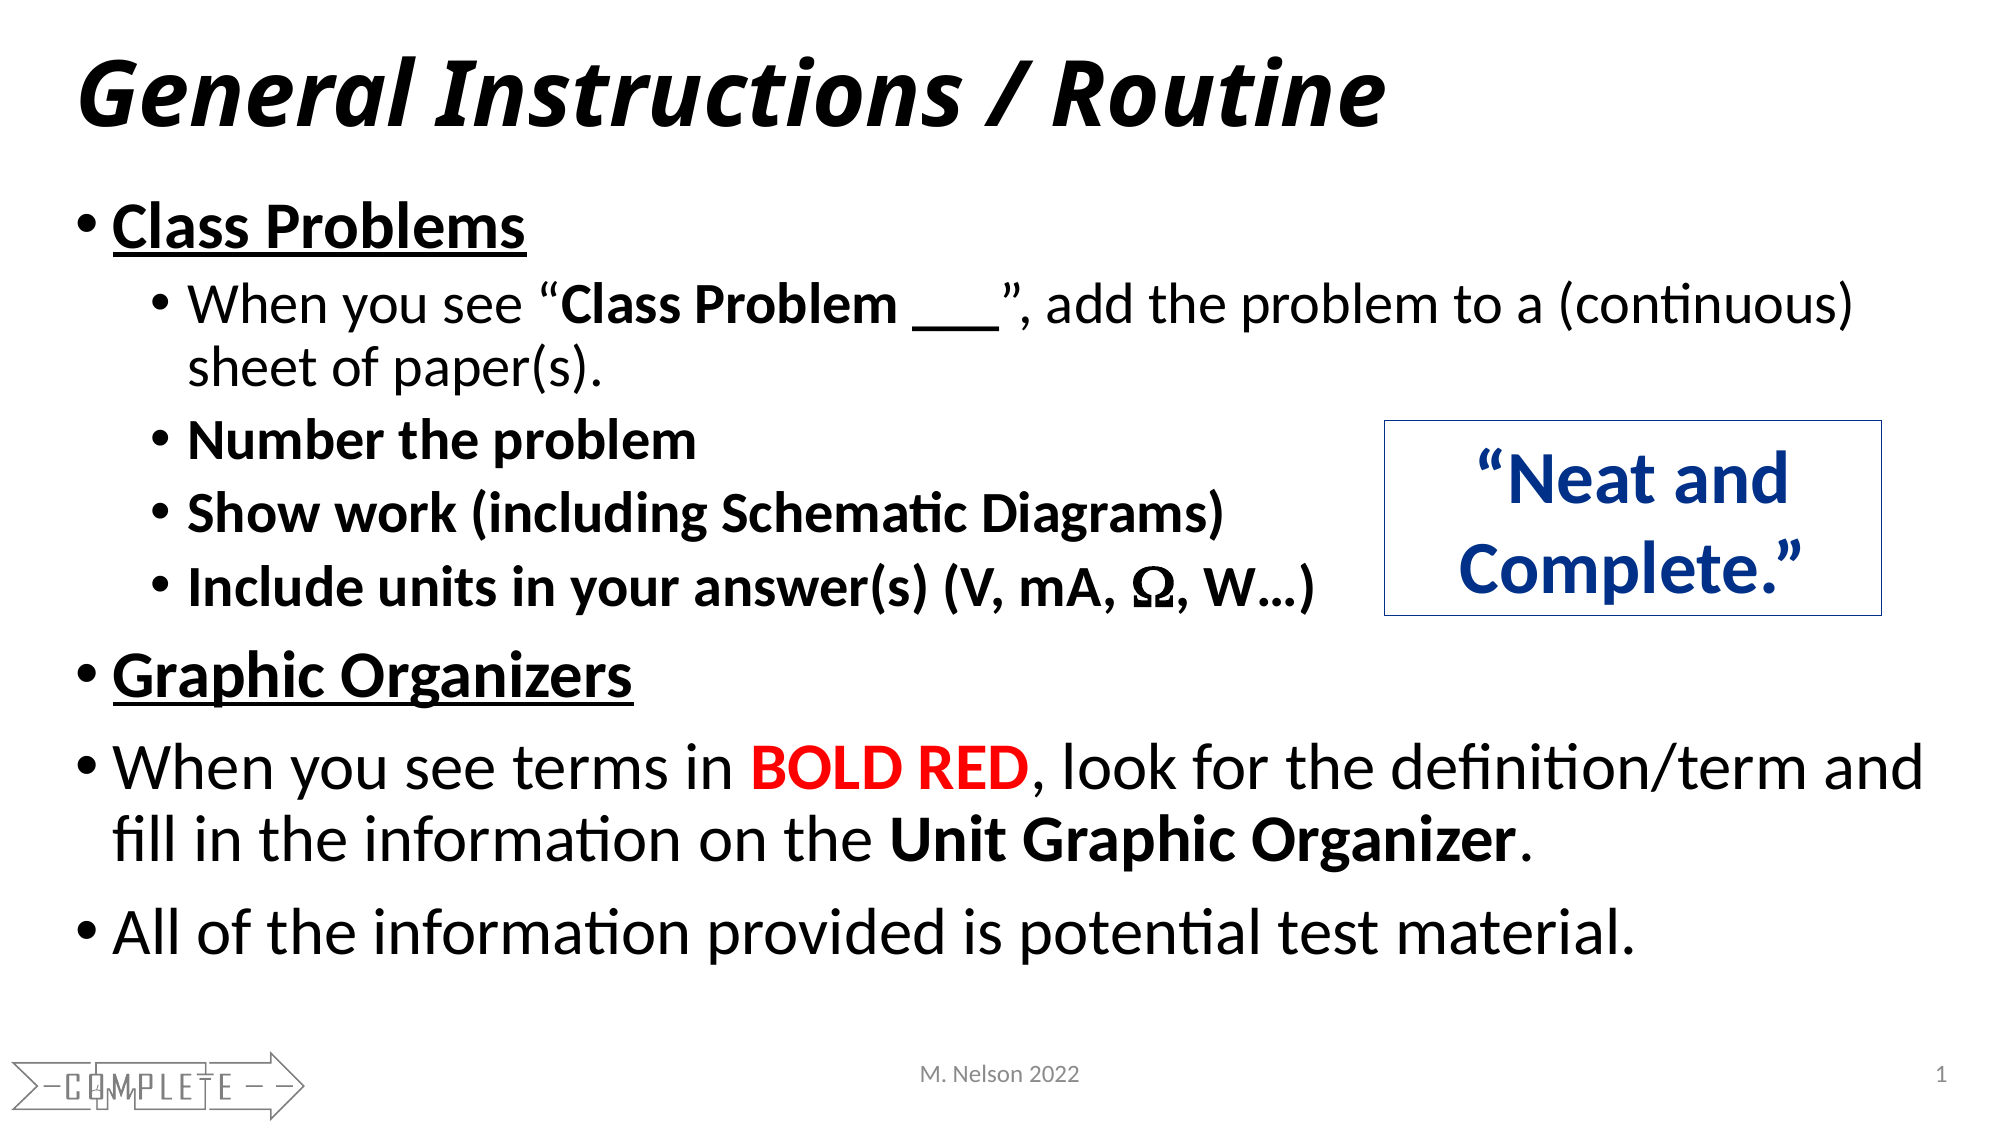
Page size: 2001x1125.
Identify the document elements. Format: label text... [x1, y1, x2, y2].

slide_number 1 [1512, 1042, 1963, 1103]
footer M. Nelson 2022 [662, 1042, 1338, 1103]
title General Instructions / Routine [60, 34, 1944, 158]
list Class Problems When you see “Class Problem ___”, add the problem to a (continuous) sheet of paper(s). Number the problem Show work (including Schematic Diagrams) Include units in your answer(s) (V, mA, , W…) Graphic Organizers When you see terms in BOLD RED, look for the definition/term and fill in the information on the Unit Graphic Organizer. All of the information provided is potential test material. [60, 183, 1944, 1014]
text_box “Neat and Complete.” [1384, 420, 1882, 616]
picture [0, 1035, 309, 1125]
